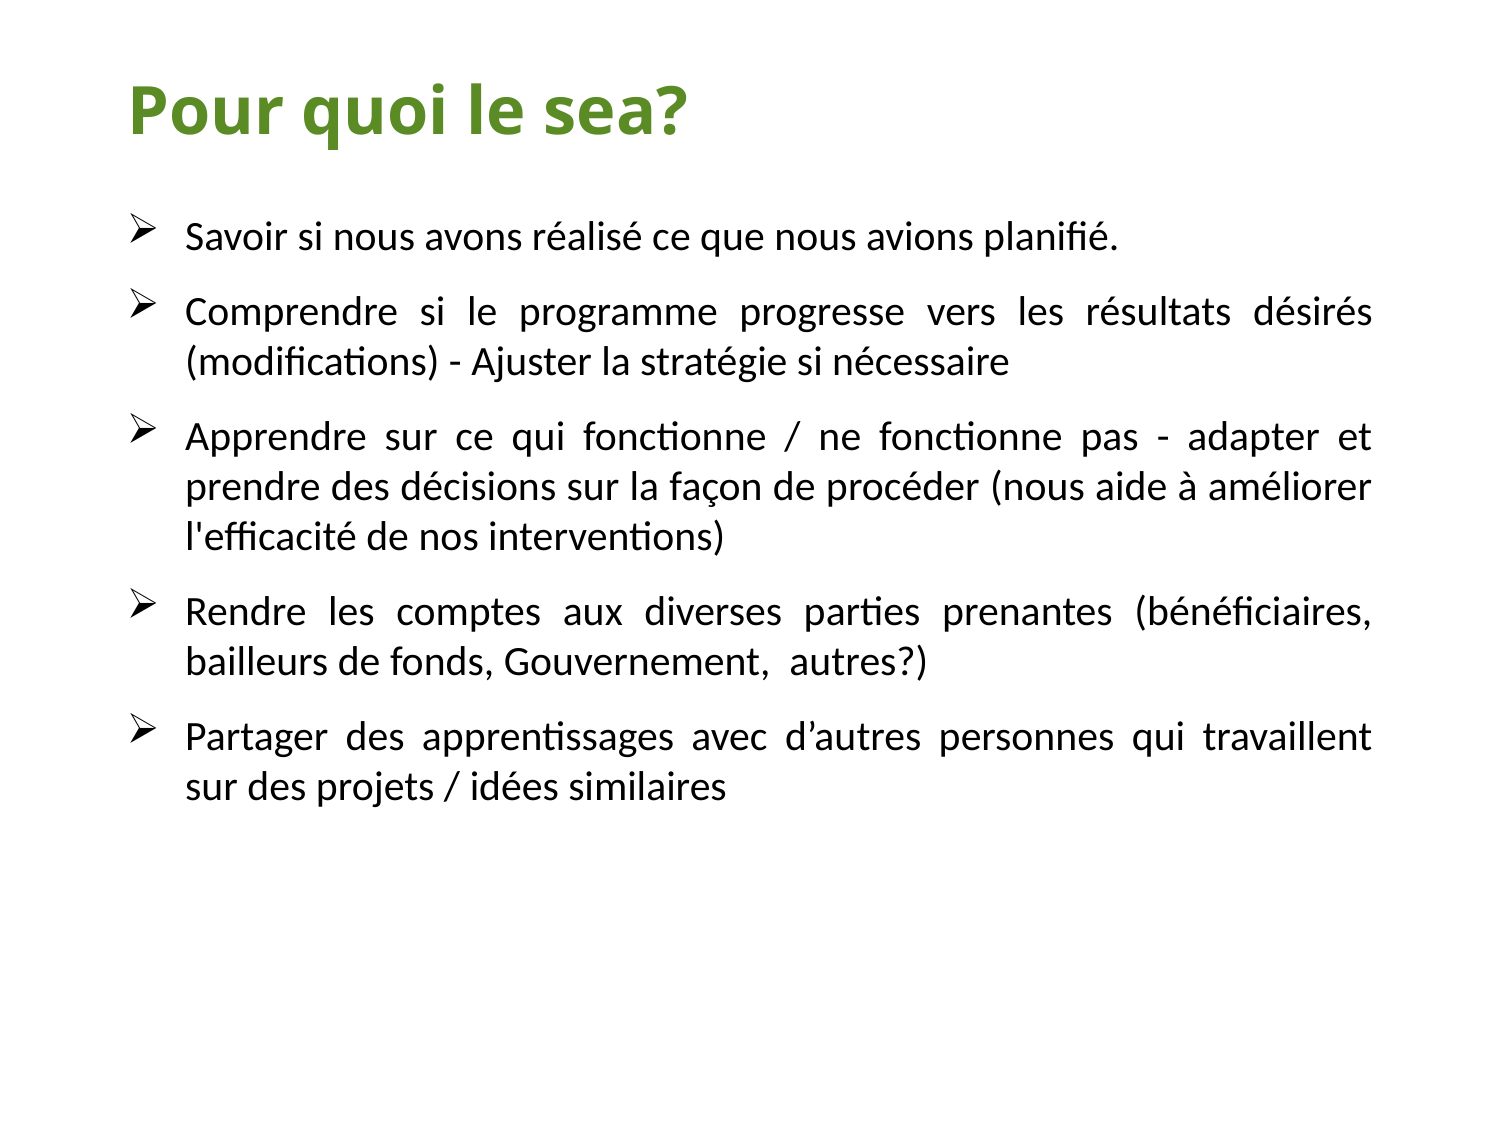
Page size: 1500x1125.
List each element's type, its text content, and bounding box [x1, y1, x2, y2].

text_box Savoir si nous avons réalisé ce que nous avions planifié. Comprendre si le programme progresse vers les résultats désirés (modifications) - Ajuster la stratégie si nécessaire Apprendre sur ce qui fonctionne / ne fonctionne pas - adapter et prendre des décisions sur la façon de procéder (nous aide à améliorer l'efficacité de nos interventions) Rendre les comptes aux diverses parties prenantes (bénéficiaires, bailleurs de fonds, Gouvernement, autres?) Partager des apprentissages avec d’autres personnes qui travaillent sur des projets / idées similaires [112, 201, 1388, 817]
title Pour quoi le sea? [112, 66, 1388, 150]
